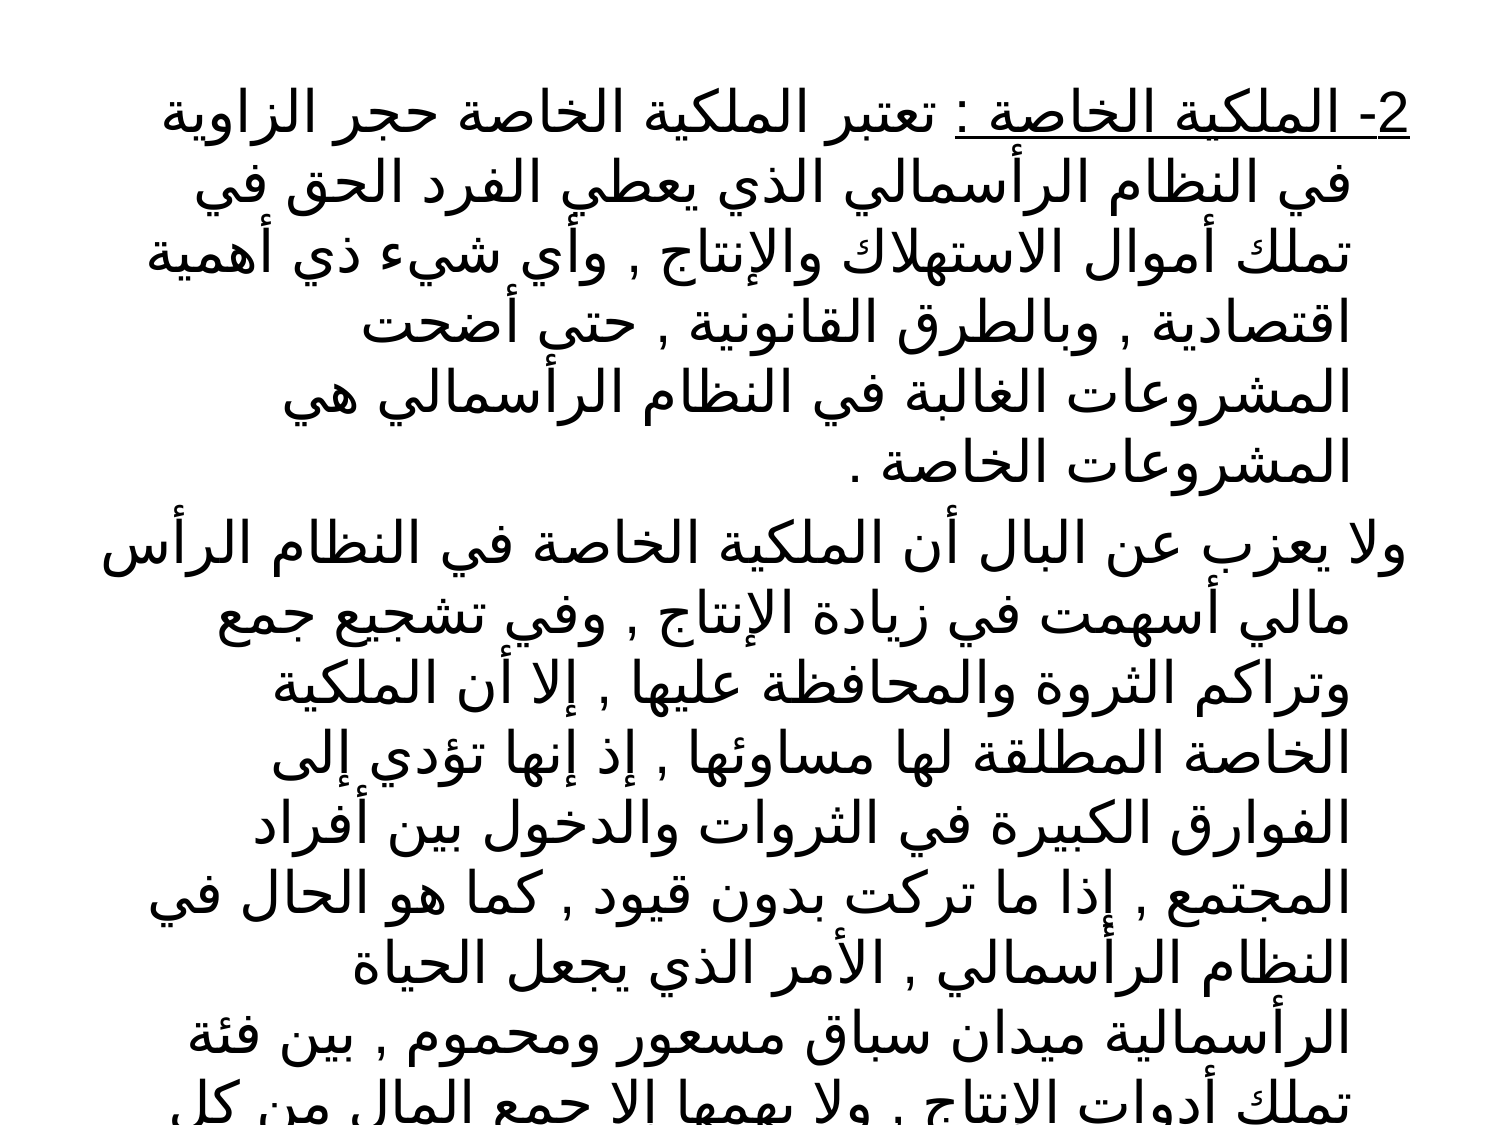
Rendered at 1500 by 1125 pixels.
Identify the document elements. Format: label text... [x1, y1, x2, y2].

list 2- الملكية الخاصة : تعتبر الملكية الخاصة حجر الزاوية في النظام الرأسمالي الذي يعطي الفرد الحق في تملك أموال الاستهلاك والإنتاج , وأي شيء ذي أهمية اقتصادية , وبالطرق القانونية , حتى أضحت المشروعات الغالبة في النظام الرأسمالي هي المشروعات الخاصة . ولا يعزب عن البال أن الملكية الخاصة في النظام الرأس مالي أسهمت في زيادة الإنتاج , وفي تشجيع جمع وتراكم الثروة والمحافظة عليها , إلا أن الملكية الخاصة المطلقة لها مساوئها , إذ إنها تؤدي إلى الفوارق الكبيرة في الثروات والدخول بين أفراد المجتمع , إذا ما تركت بدون قيود , كما هو الحال في النظام الرأسمالي , الأمر الذي يجعل الحياة الرأسمالية ميدان سباق مسعور ومحموم , بين فئة تملك أدوات الإنتاج , ولا يهمها إلا جمع المال من كل السبل ولو أضرت بالآخرين , وأخرى محرومة , لا تملك , بل تظل تبحث عن المقومات الأساسية لحياتها , دون أن يشملها شيء من التراحم , والتكافل , والتعاطف المتبادل . [74, 66, 1426, 1083]
